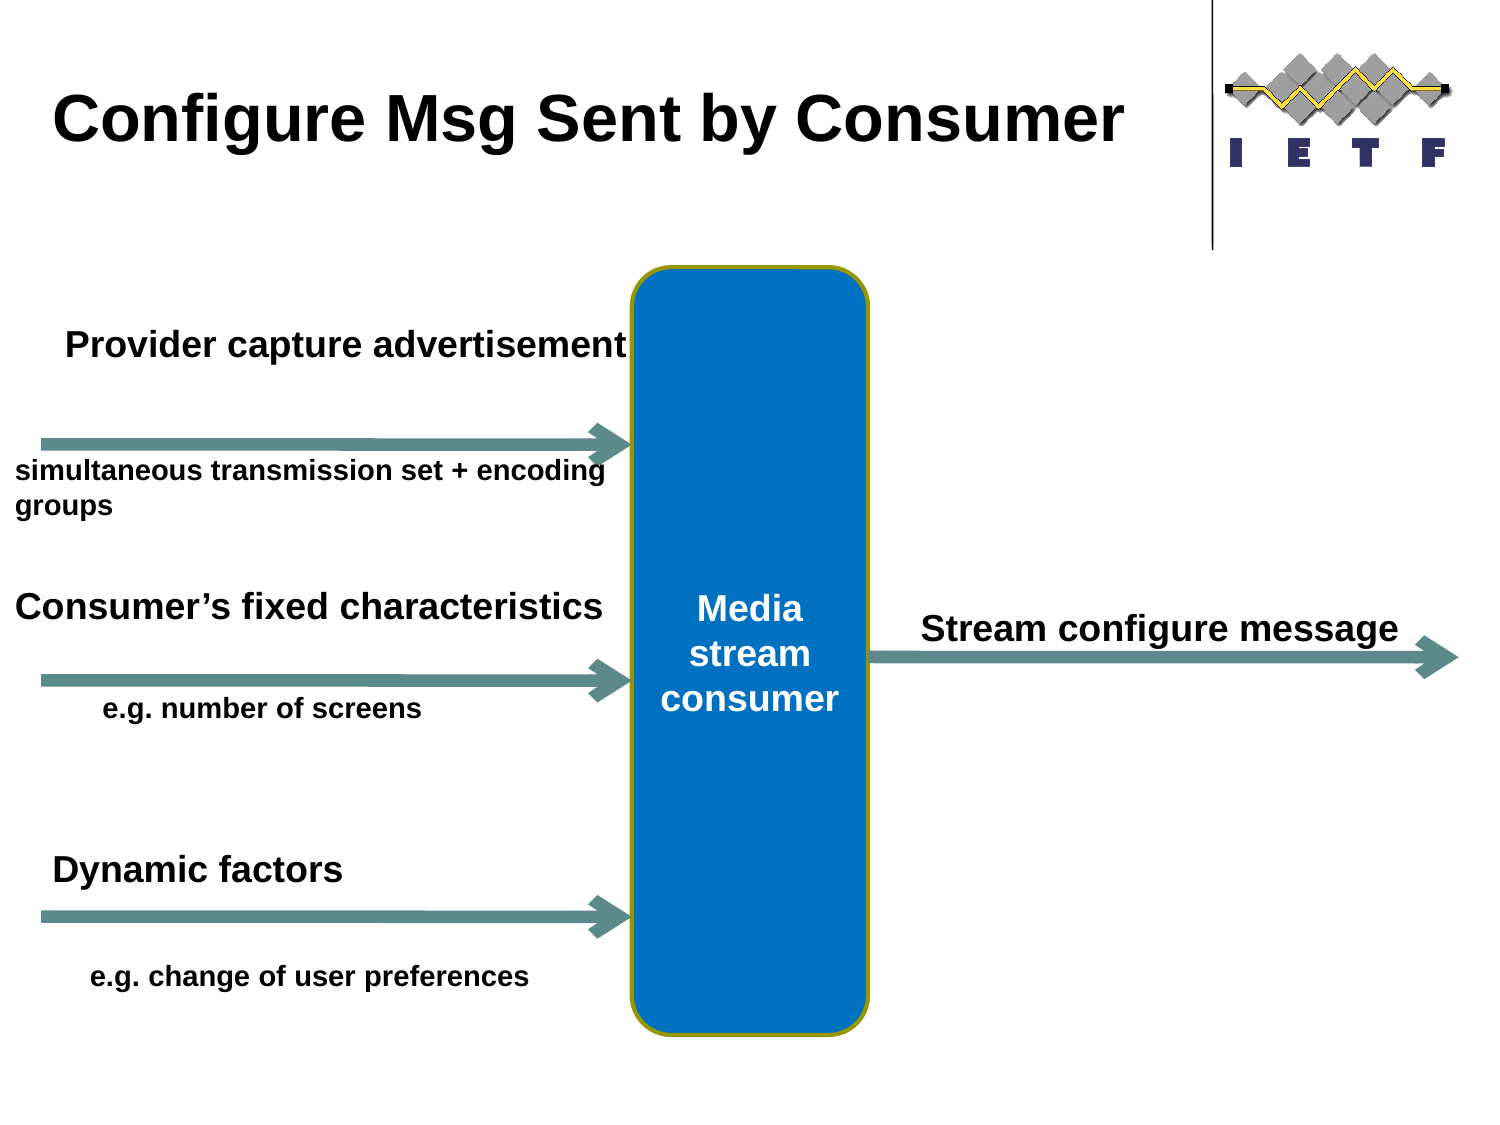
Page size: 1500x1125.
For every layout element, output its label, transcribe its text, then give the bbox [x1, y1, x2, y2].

text_box e.g. change of user preferences [74, 949, 632, 1000]
text_box Stream configure message [905, 596, 1438, 650]
text_box Consumer’s fixed characteristics [0, 574, 632, 635]
text_box Dynamic factors [37, 837, 520, 898]
title Configure Msg Sent by Consumer [0, 19, 1426, 163]
text_box e.g. number of screens [87, 687, 632, 733]
picture [1212, 37, 1463, 181]
text_box Provider capture advertisement [49, 312, 647, 373]
text_box Media stream consumer [629, 265, 871, 1038]
text_box simultaneous transmission set + encoding groups [0, 444, 638, 529]
